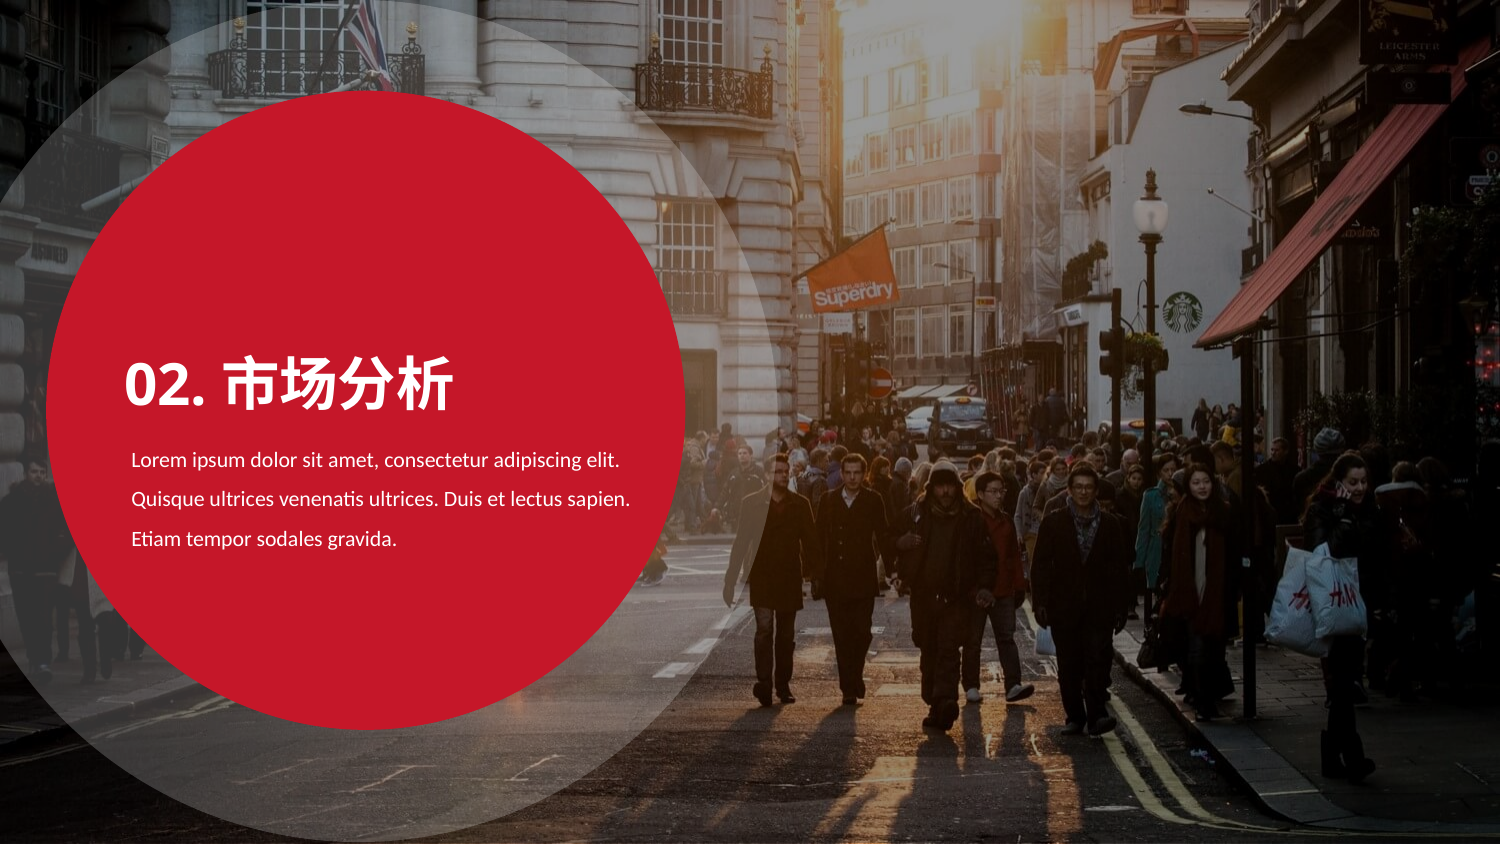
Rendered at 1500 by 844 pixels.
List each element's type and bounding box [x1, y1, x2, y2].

picture [0, 0, 1500, 844]
text_box [0, 0, 778, 843]
